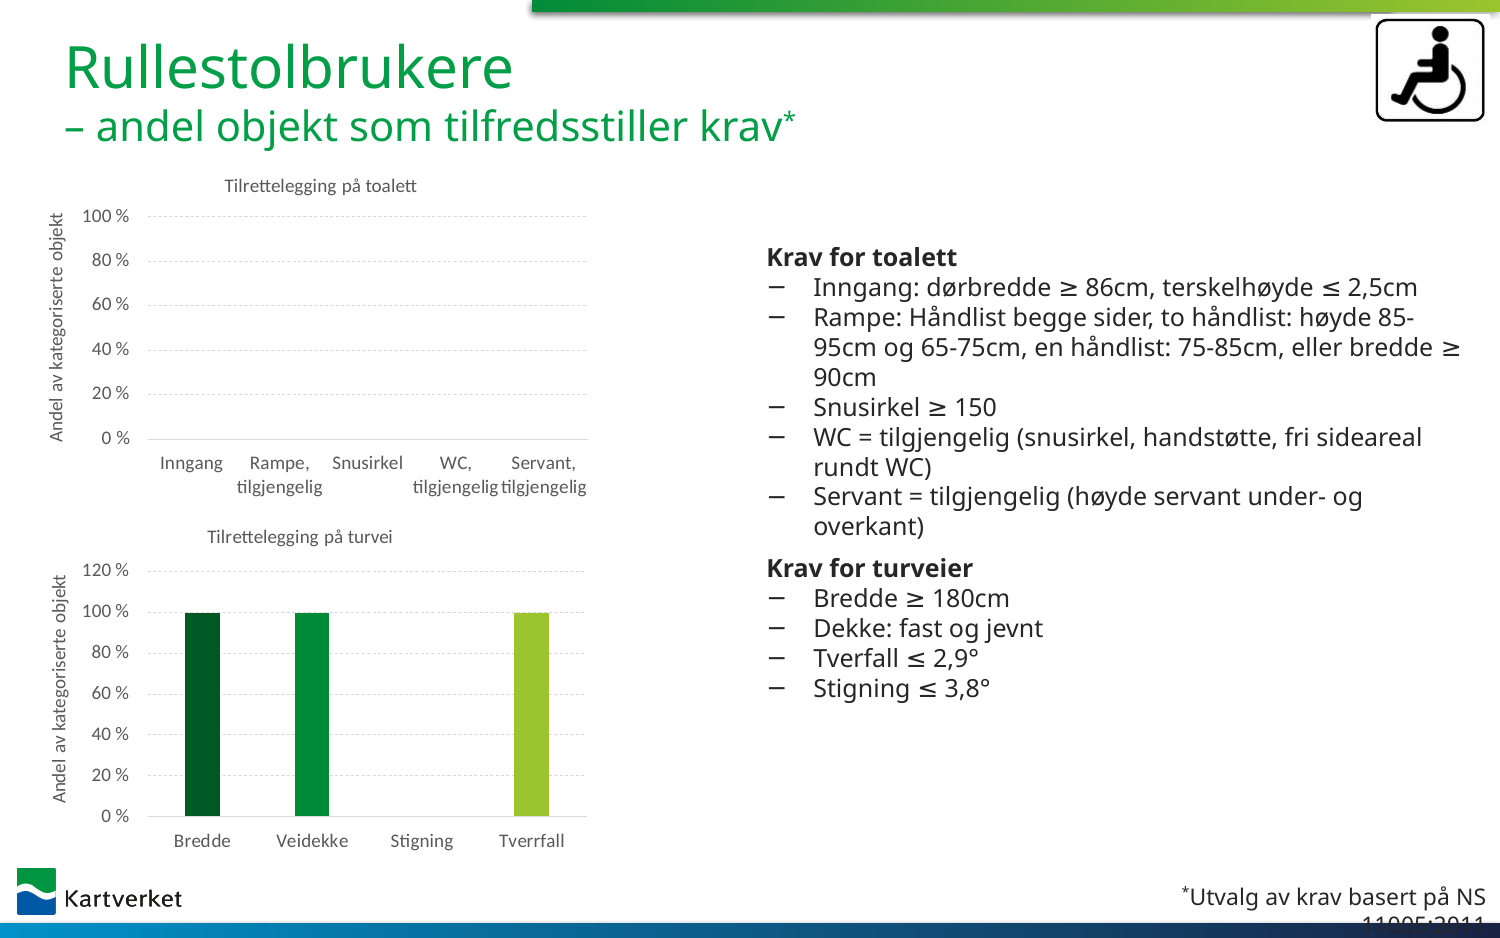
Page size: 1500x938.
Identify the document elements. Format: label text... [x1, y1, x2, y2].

picture [41, 520, 598, 859]
picture [1371, 13, 1491, 127]
text_box *Utvalg av krav basert på NS 11005:2011 [1068, 873, 1500, 938]
text_box Krav for turveier Bredde ≥ 180cm Dekke: fast og jevnt Tverfall ≤ 2,9° Stigning ≤ 3,8° [751, 545, 1483, 710]
text_box Krav for toalett Inngang: dørbredde ≥ 86cm, terskelhøyde ≤ 2,5cm Rampe: Håndlist begge sider, to håndlist: høyde 85-95cm og 65-75cm, en håndlist: 75-85cm, eller bredde ≥ 90cm Snusirkel ≥ 150 WC = tilgjengelig (snusirkel, handstøtte, fri sideareal rundt WC) Servant = tilgjengelig (høyde servant under- og overkant) [751, 234, 1483, 545]
picture [41, 166, 599, 505]
text_box Rullestolbrukere – andel objekt som tilfredsstiller krav* [49, 14, 1431, 158]
